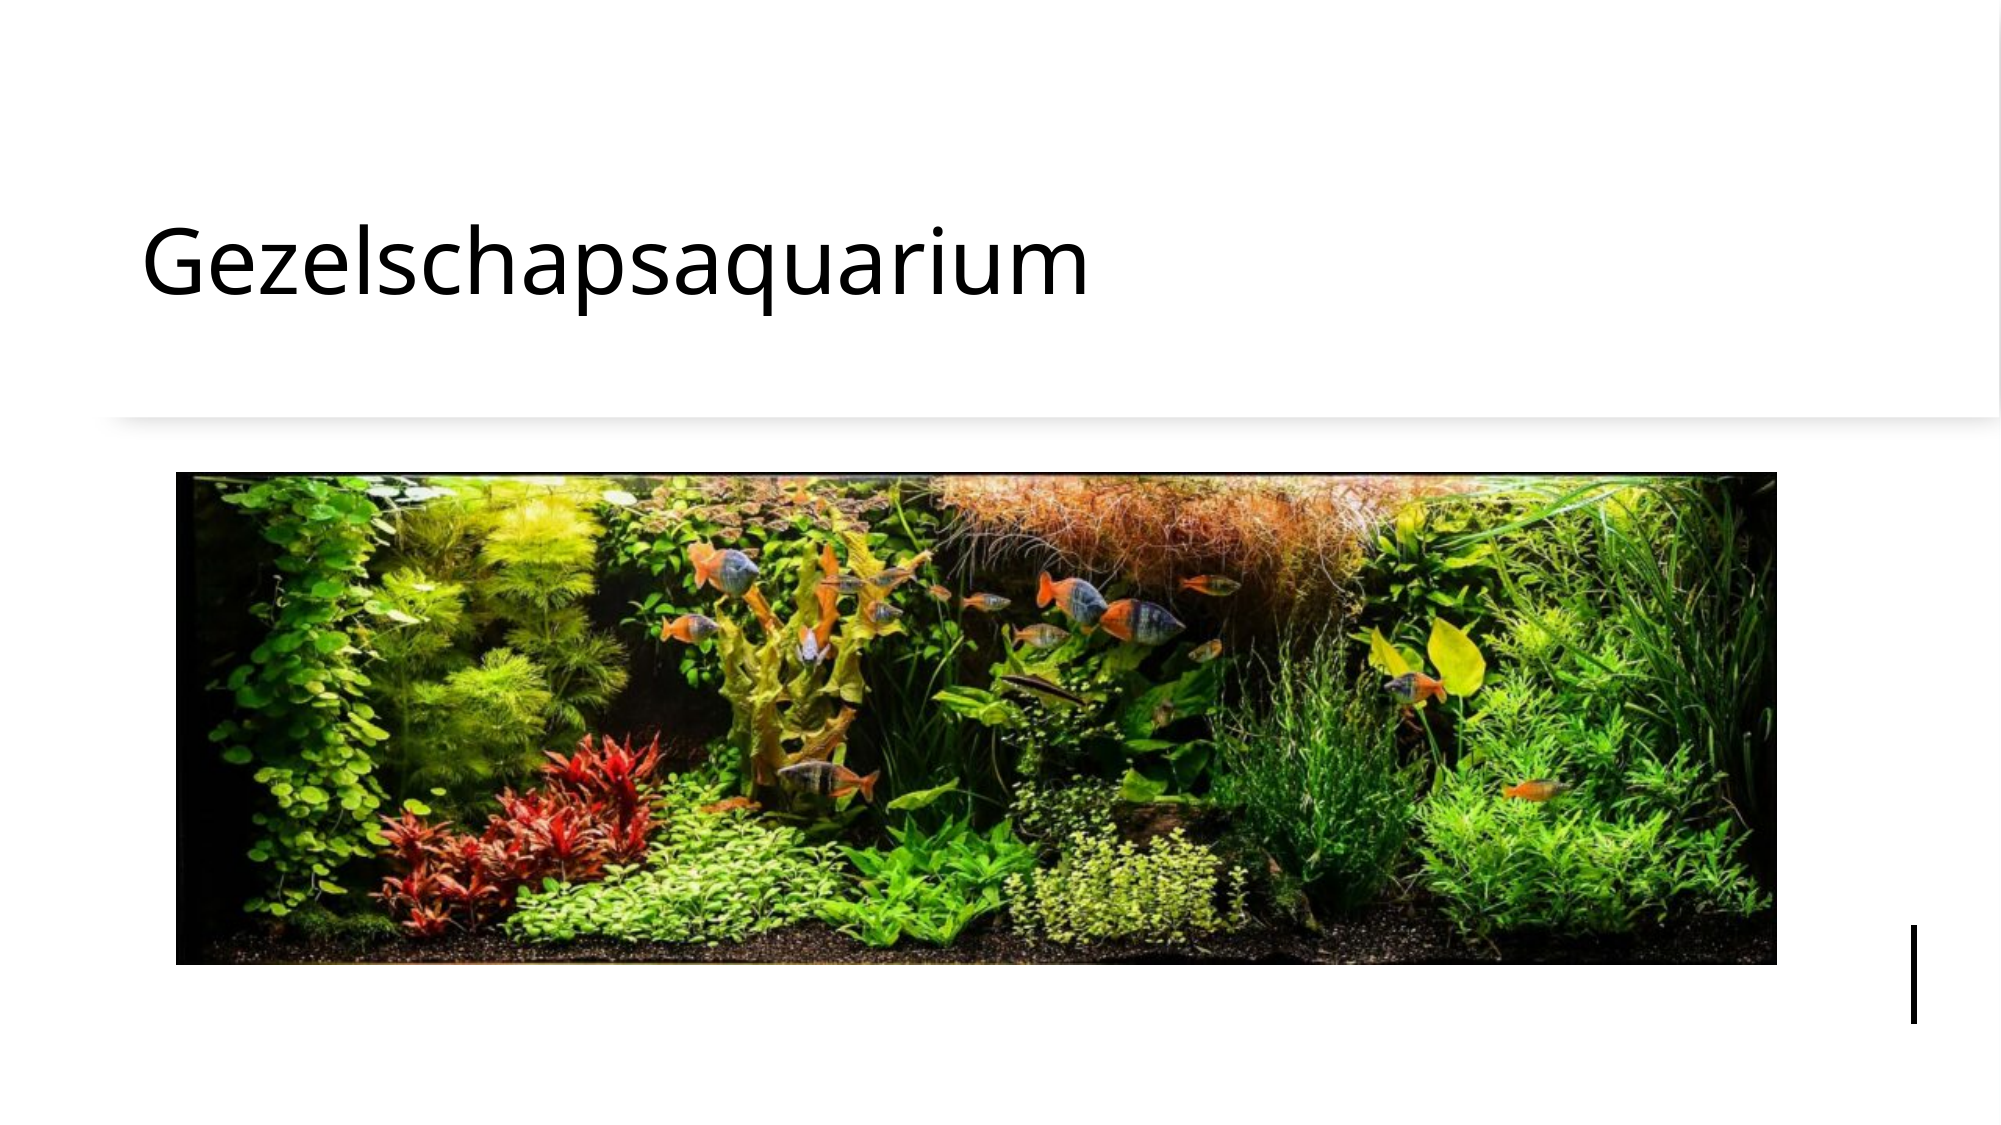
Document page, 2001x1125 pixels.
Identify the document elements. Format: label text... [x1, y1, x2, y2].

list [176, 472, 1777, 965]
title Gezelschapsaquarium [124, 140, 1828, 376]
